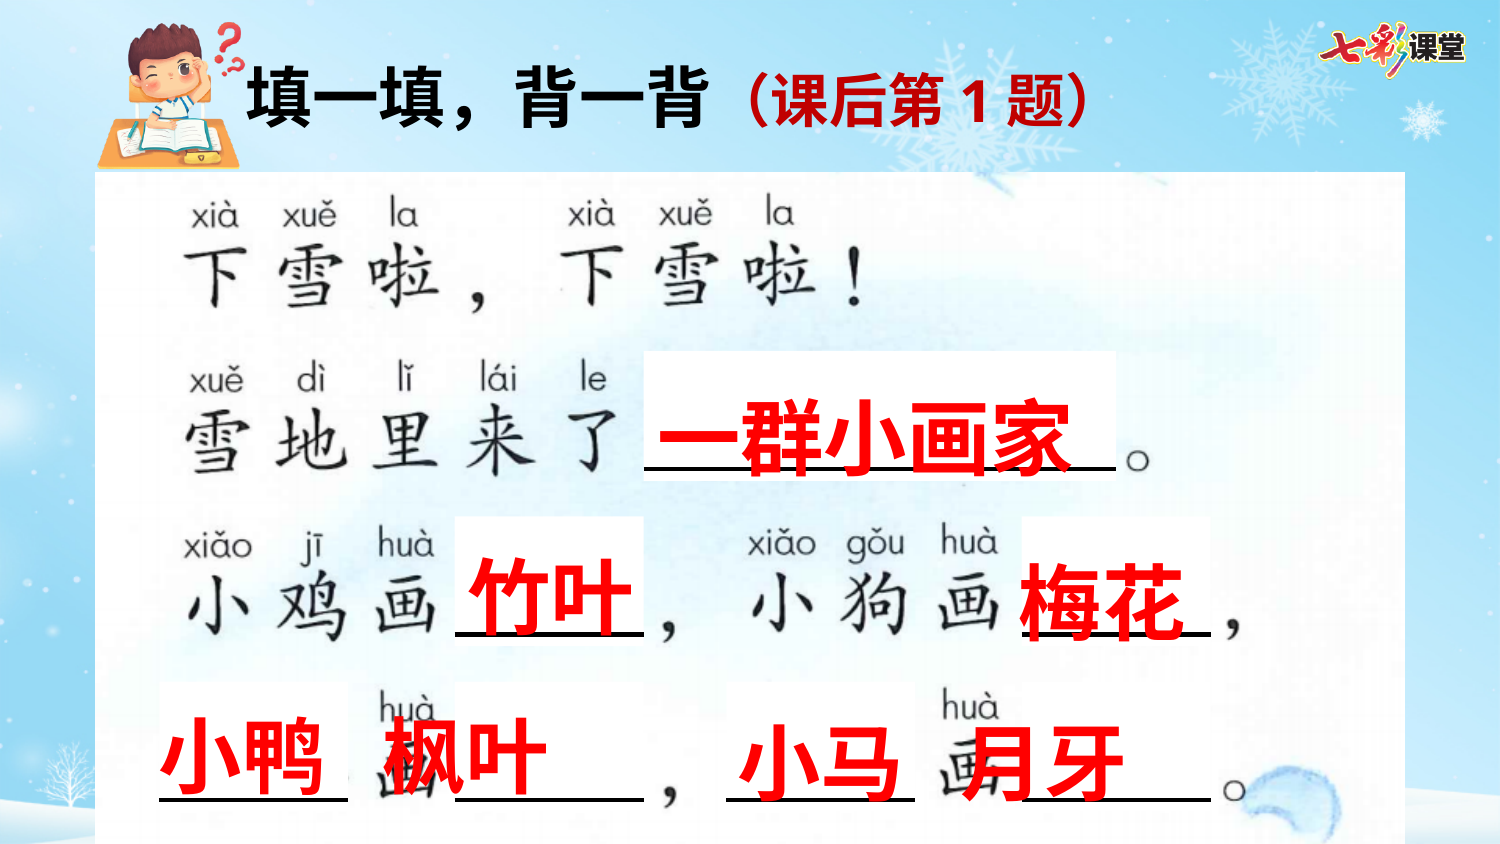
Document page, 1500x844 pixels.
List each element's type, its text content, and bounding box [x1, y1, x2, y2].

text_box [726, 681, 916, 812]
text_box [643, 350, 1117, 482]
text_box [1021, 681, 1211, 812]
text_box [159, 681, 349, 812]
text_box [1021, 516, 1211, 647]
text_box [454, 516, 644, 647]
picture [0, 0, 1500, 844]
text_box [454, 681, 644, 812]
text_box 填一填，背一背（课后第1题） [259, 48, 1258, 144]
